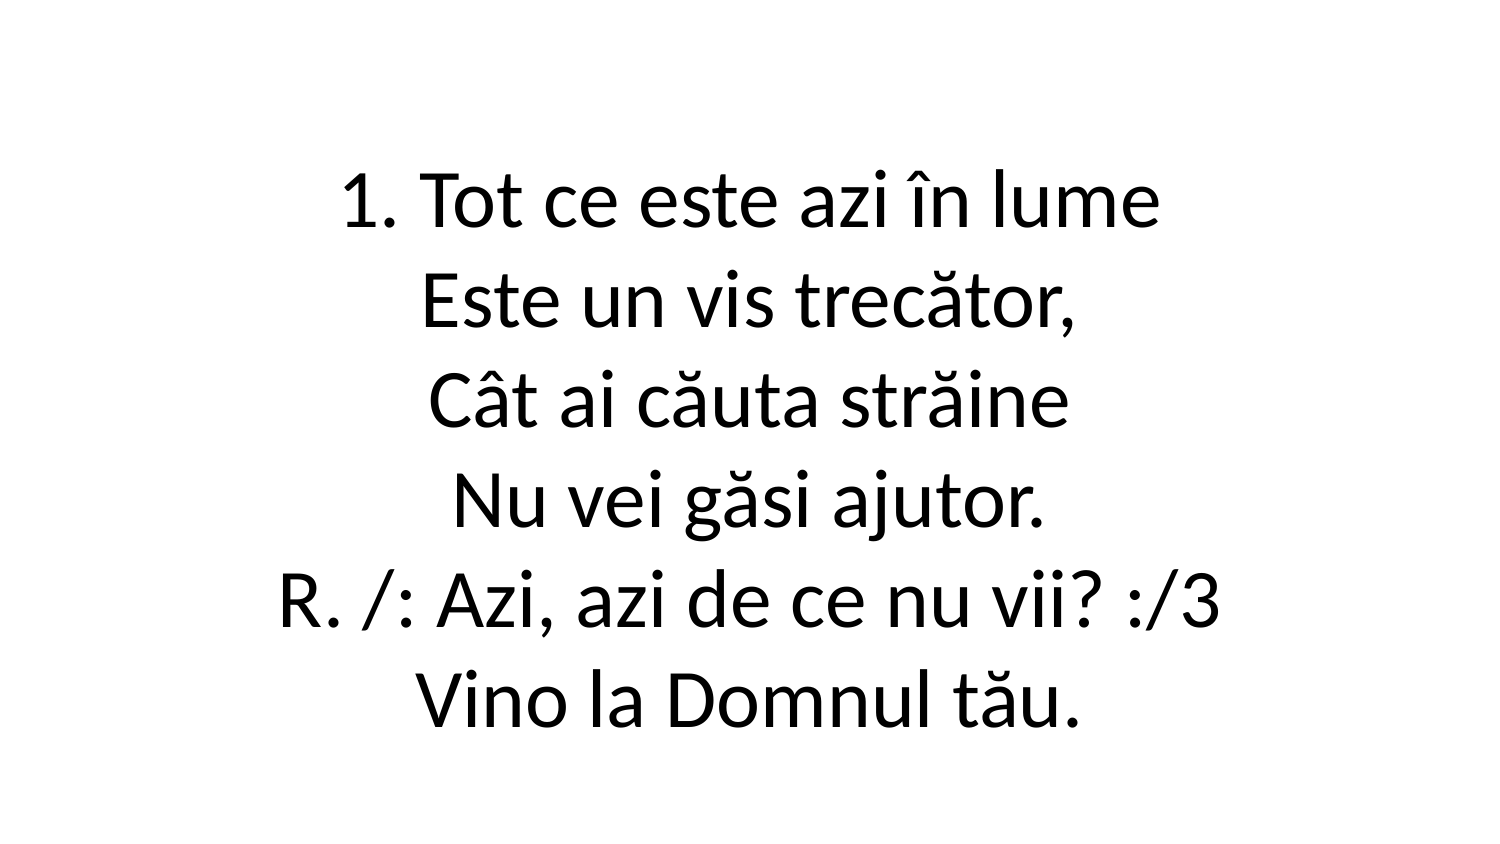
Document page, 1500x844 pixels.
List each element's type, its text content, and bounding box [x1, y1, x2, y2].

text_box 1. Tot ce este azi în lume Este un vis trecător, Cât ai căuta străine Nu vei găsi ajutor. R. /: Azi, azi de ce nu vii? :/3 Vino la Domnul tău. [262, 92, 1237, 752]
